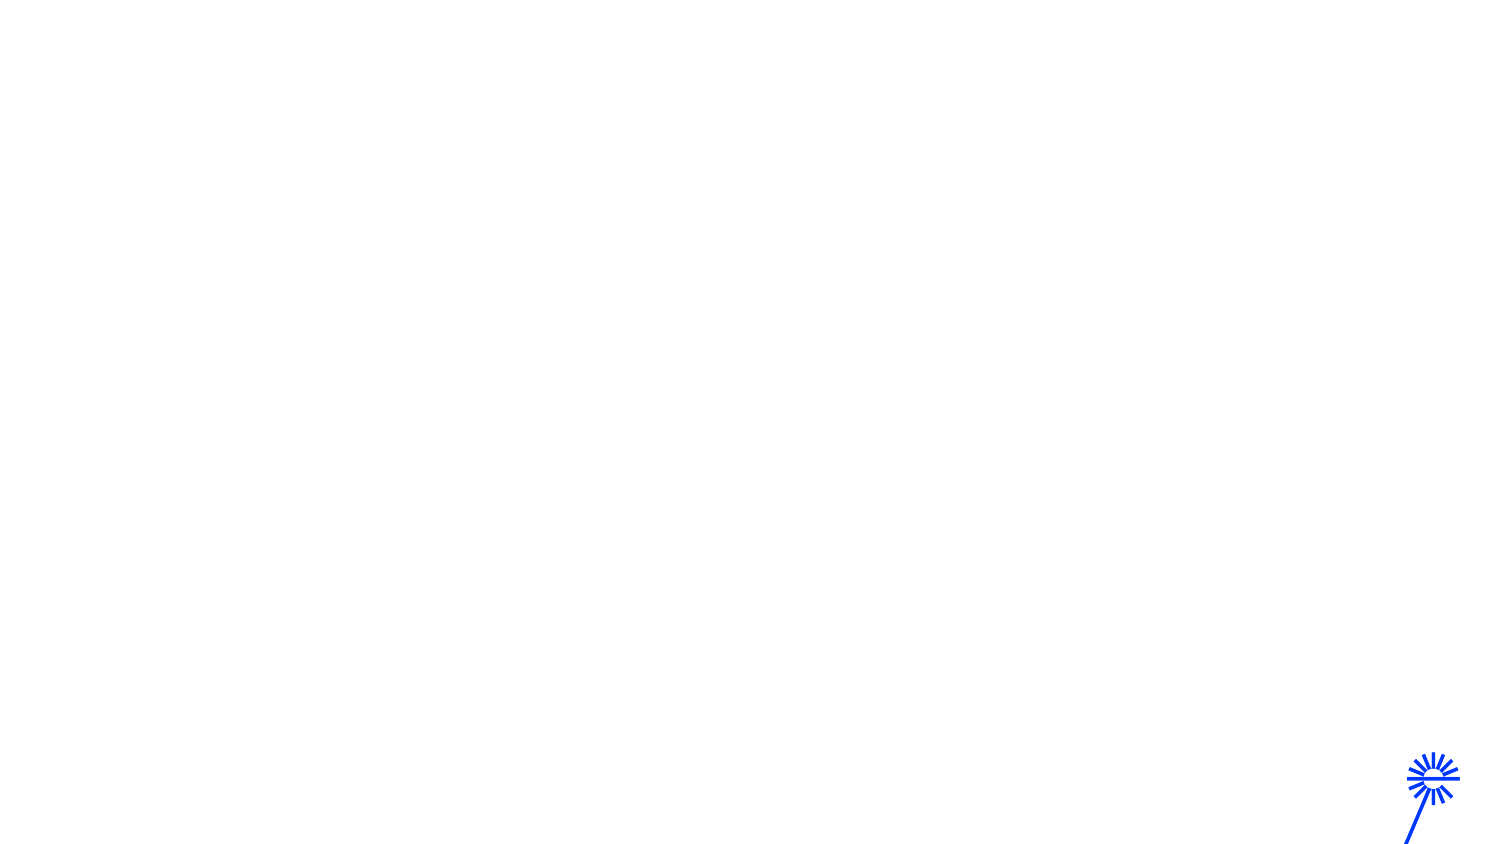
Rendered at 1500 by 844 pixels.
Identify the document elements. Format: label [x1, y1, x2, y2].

picture [1387, 744, 1469, 844]
